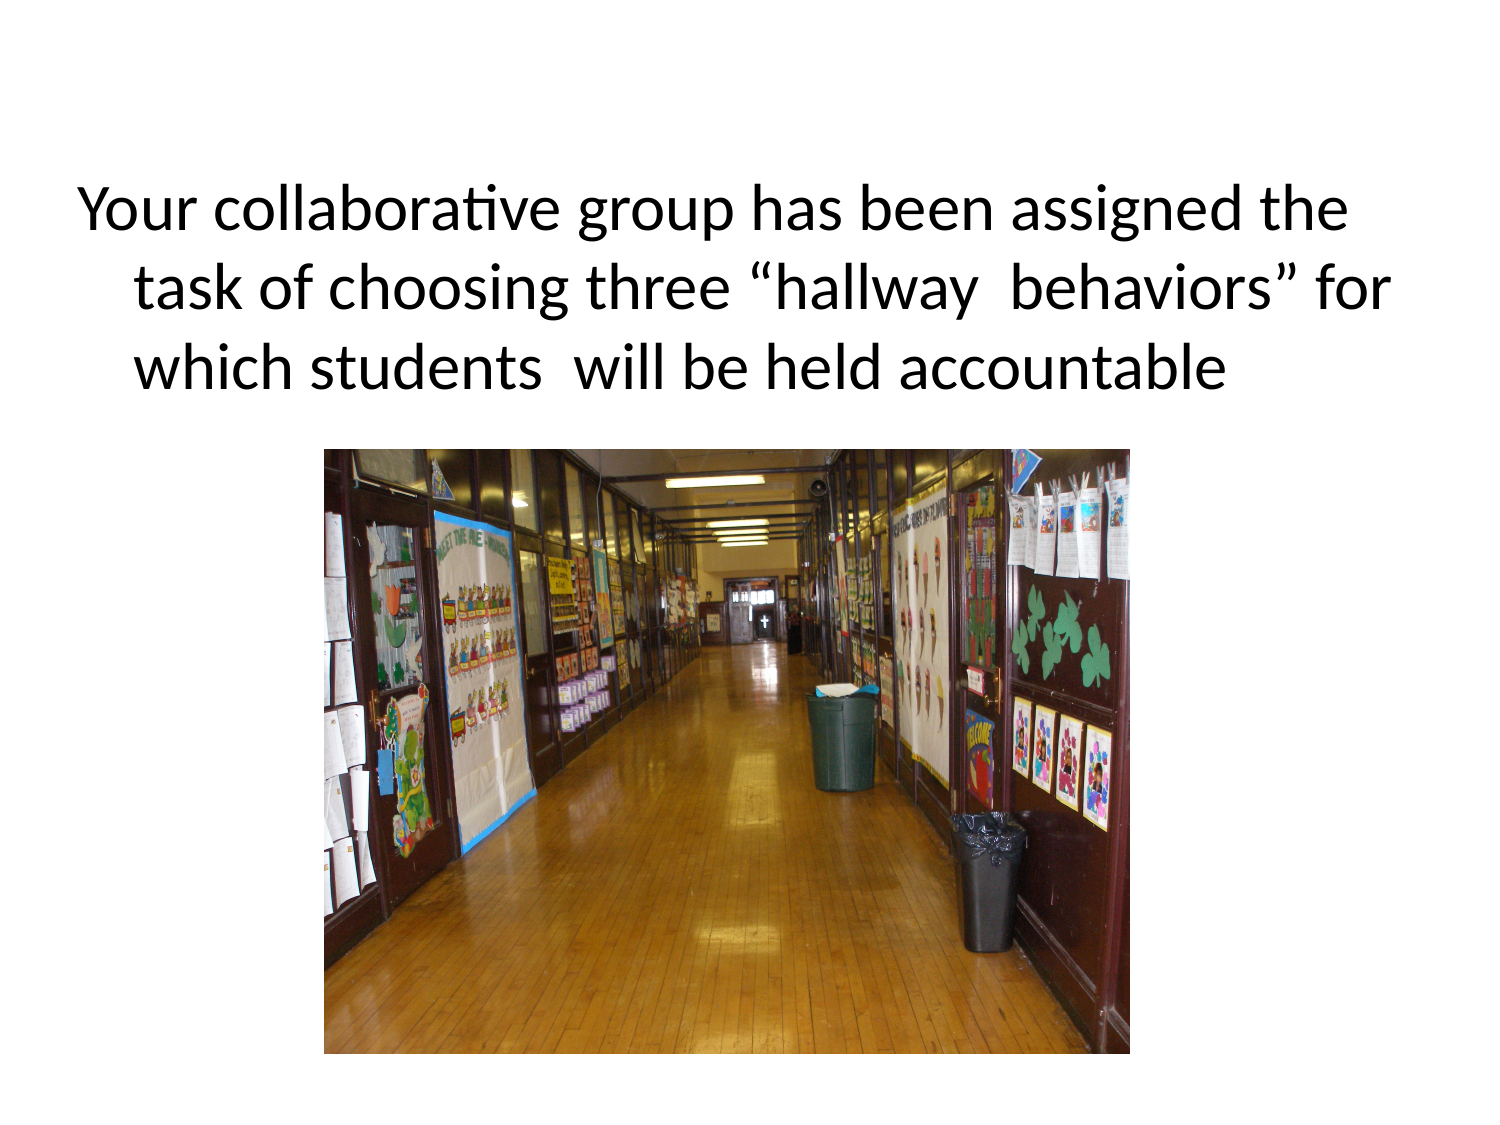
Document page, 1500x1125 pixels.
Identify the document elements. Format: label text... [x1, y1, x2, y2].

list Your collaborative group has been assigned the task of choosing three “hallway behaviors” for which students will be held accountable [62, 62, 1413, 805]
picture [324, 449, 1130, 1054]
